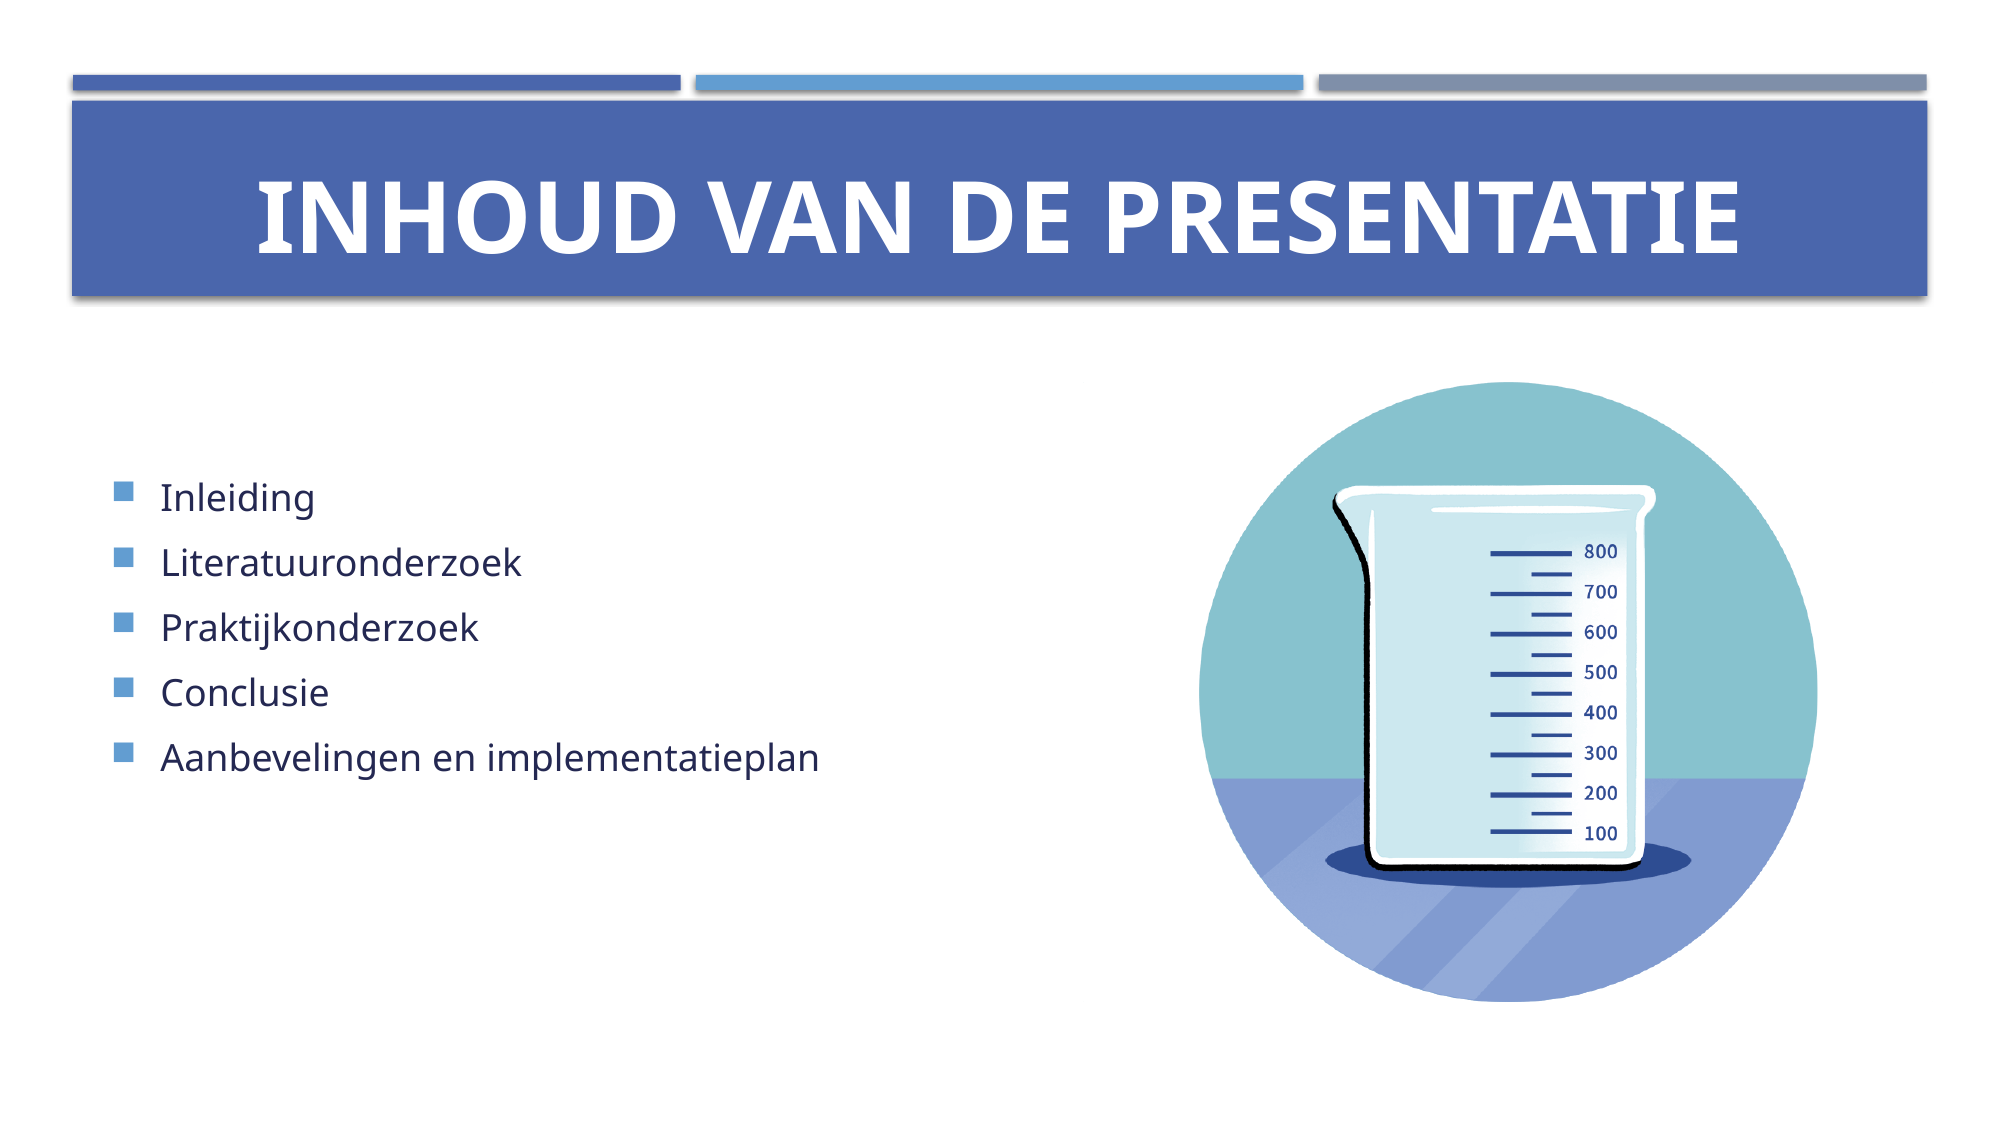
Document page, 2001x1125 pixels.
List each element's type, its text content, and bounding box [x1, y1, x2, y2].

picture [1083, 381, 1933, 1003]
title Inhoud van de presentatie [95, 115, 1905, 282]
list Inleiding Literatuuronderzoek Praktijkonderzoek Conclusie Aanbevelingen en implementatieplan [95, 357, 1905, 962]
